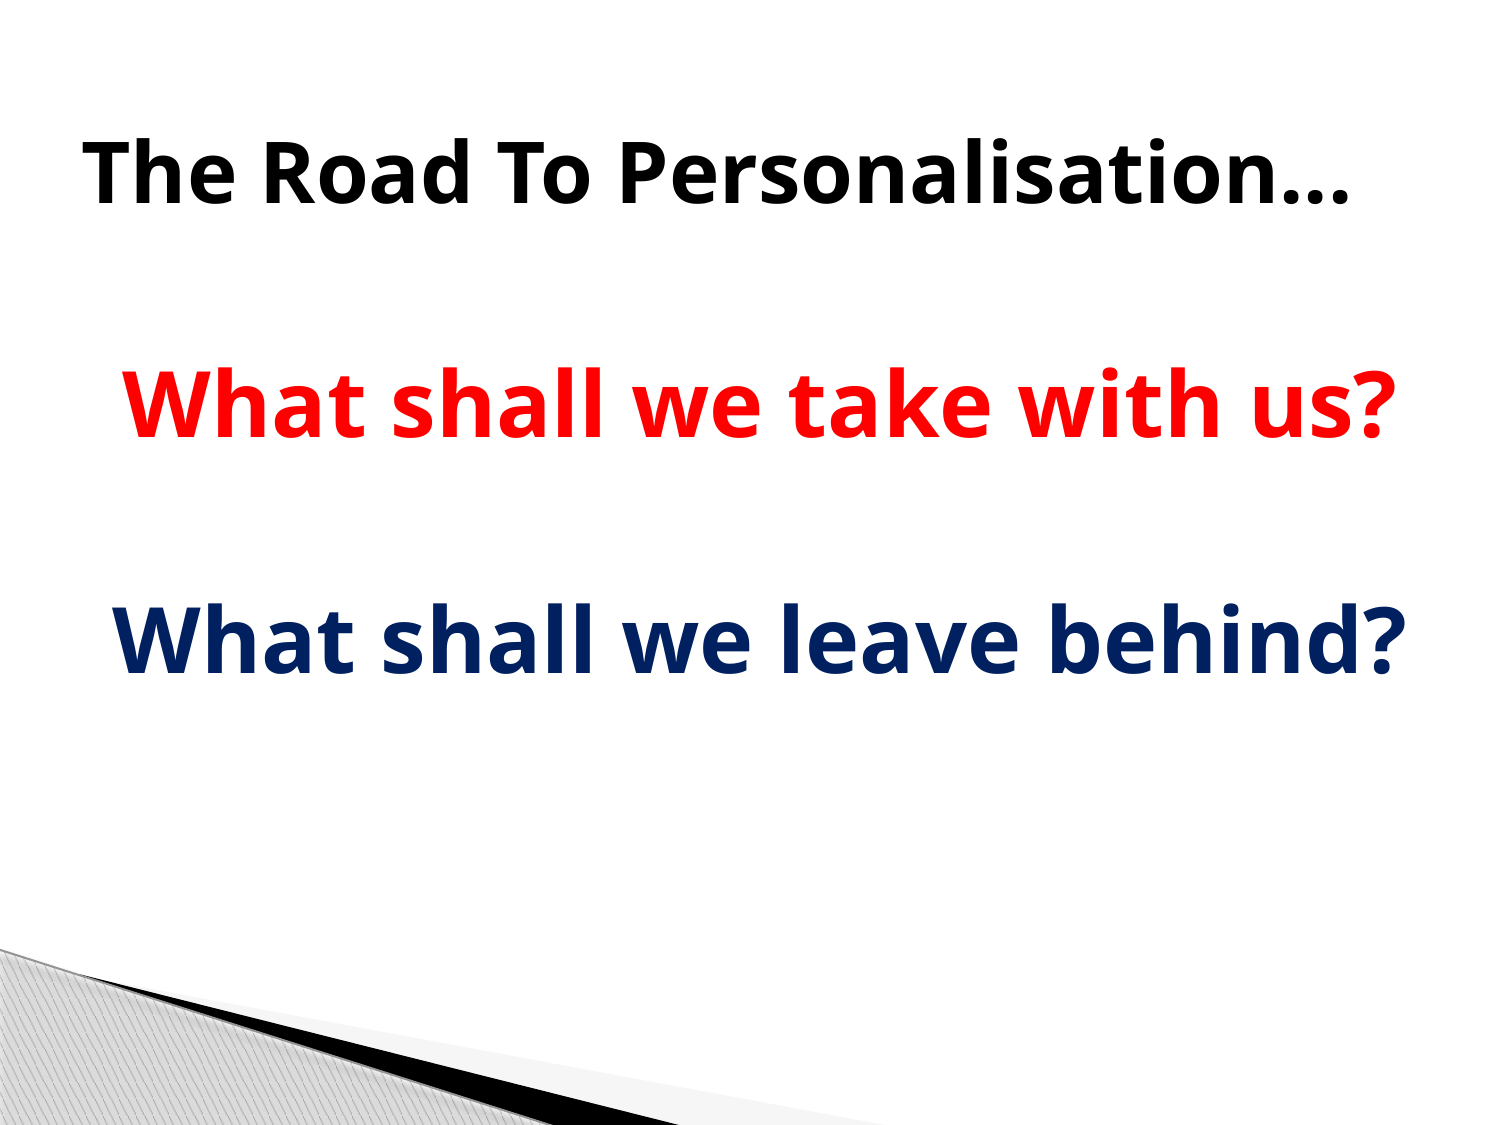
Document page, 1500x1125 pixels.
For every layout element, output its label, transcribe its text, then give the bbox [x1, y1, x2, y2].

list What shall we take with us? What shall we leave behind? [76, 338, 1427, 1081]
title The Road To Personalisation... [0, 49, 1500, 290]
